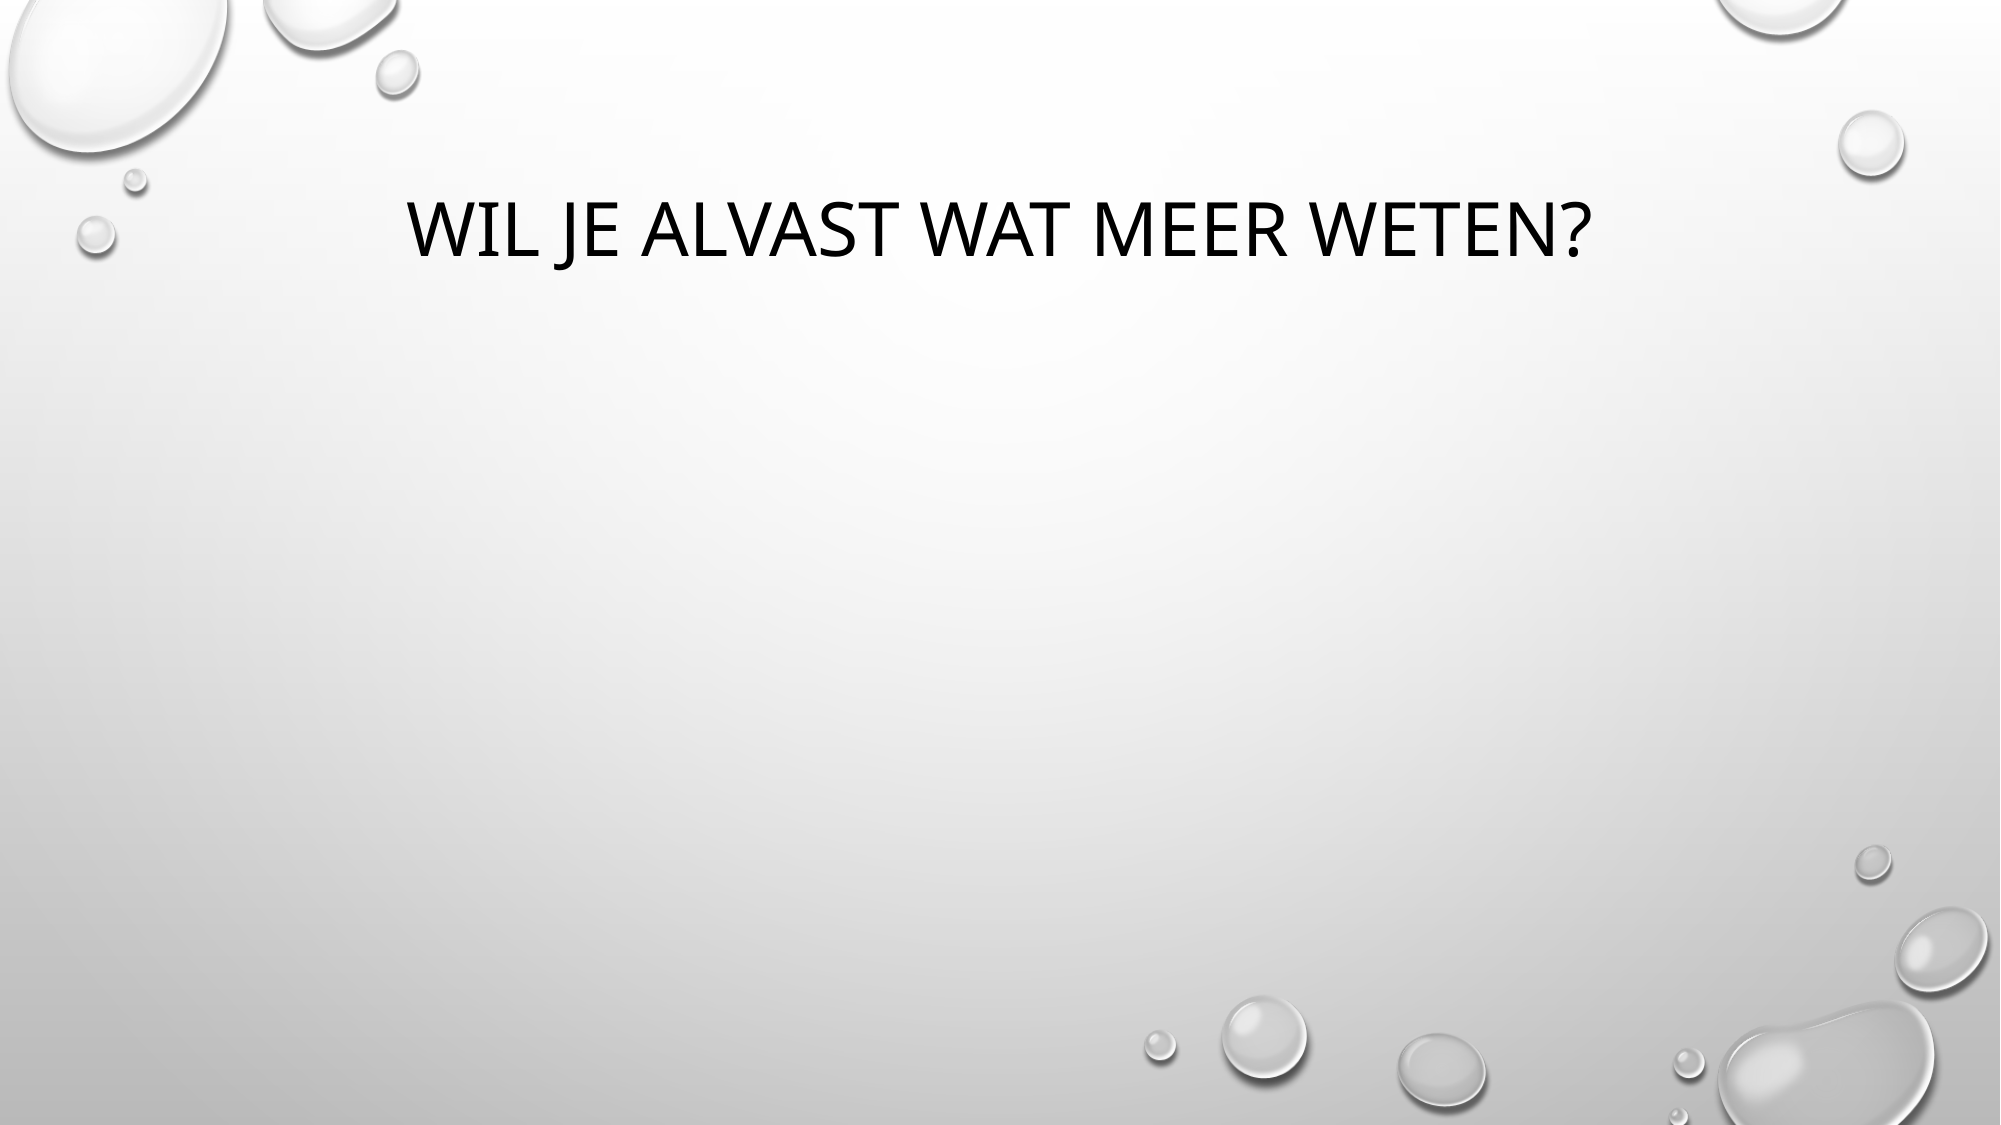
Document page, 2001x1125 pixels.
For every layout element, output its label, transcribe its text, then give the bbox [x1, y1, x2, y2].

title Wil je alvast wat meer weten? [149, 101, 1851, 364]
picture [0, 0, 2000, 1125]
